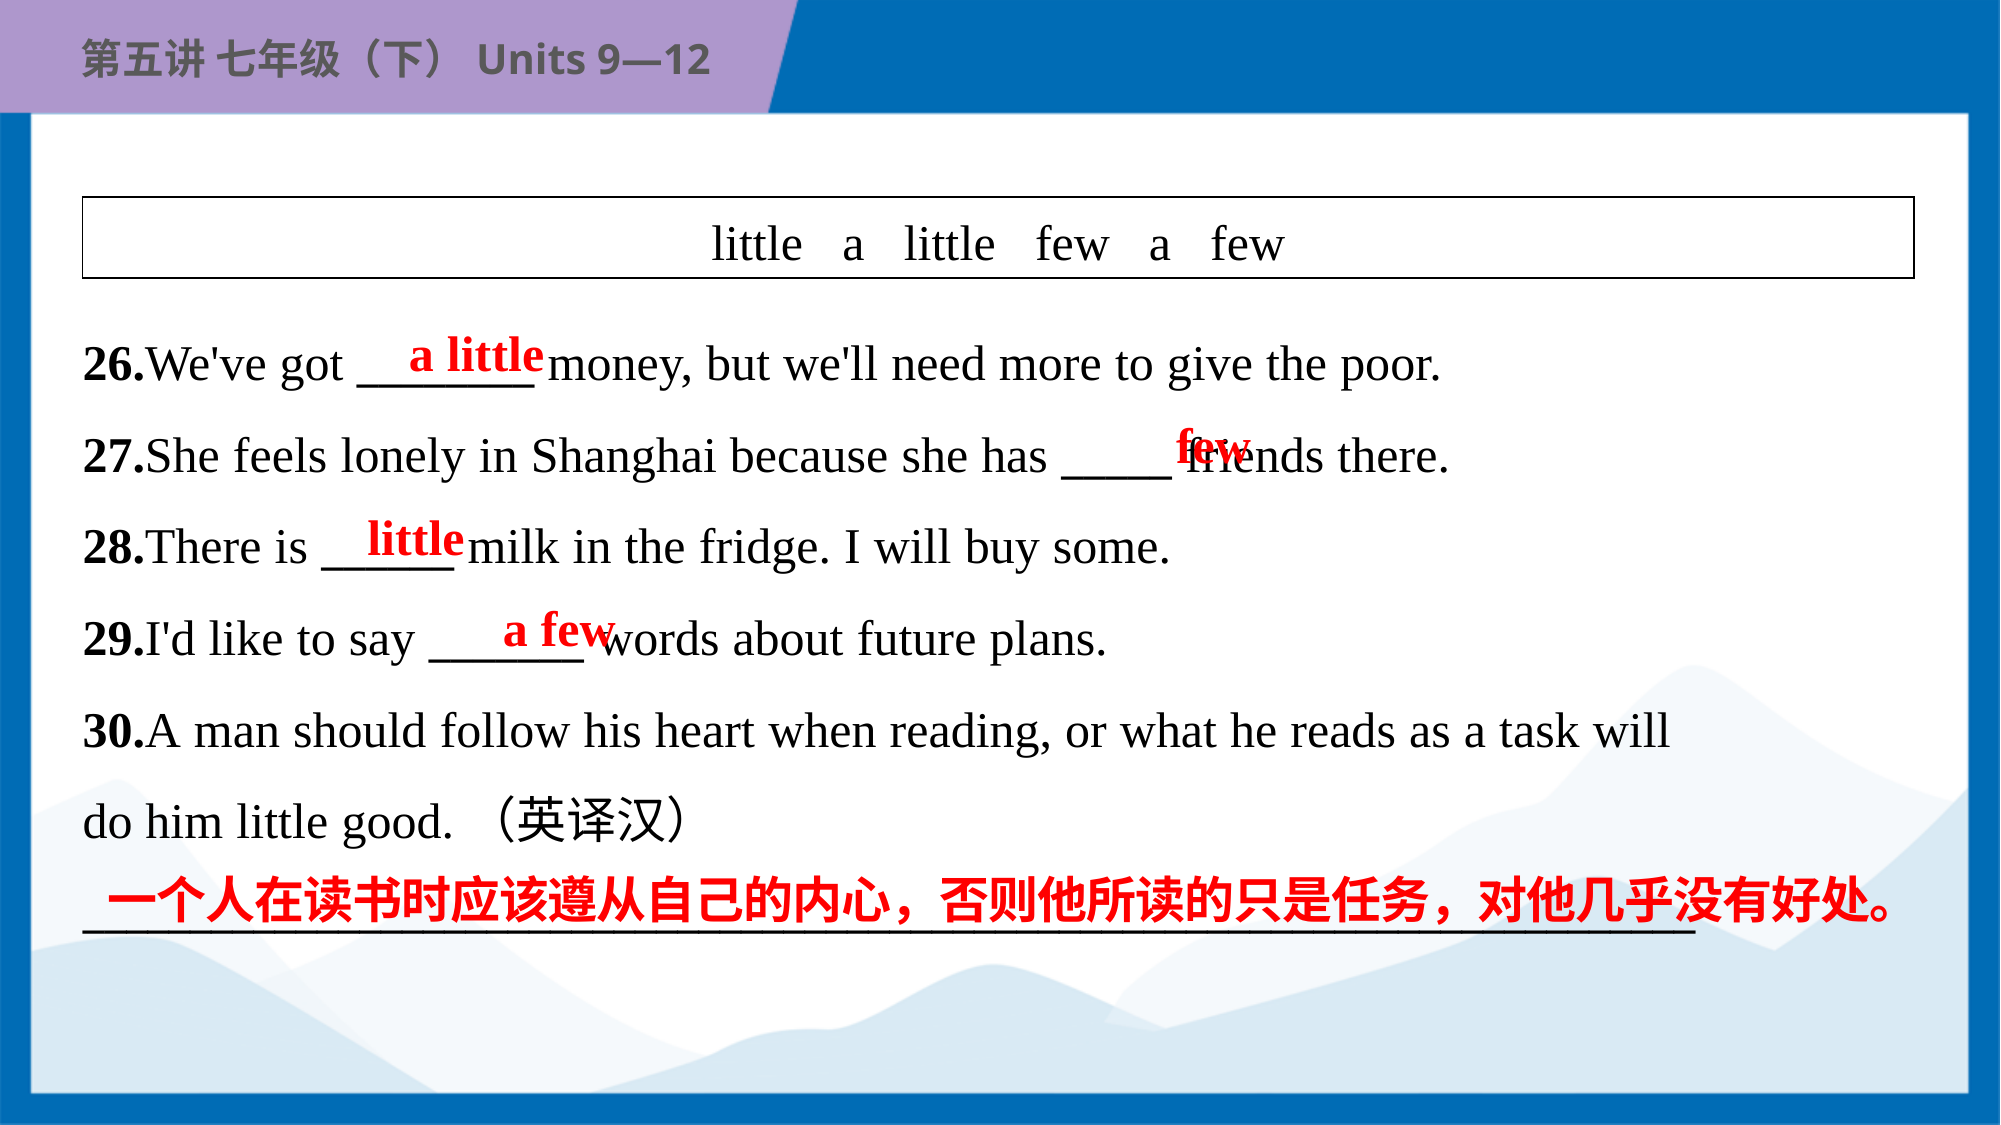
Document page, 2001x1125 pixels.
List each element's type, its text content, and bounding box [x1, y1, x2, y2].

text_box 一个人在读书时应该遵从自己的内心，否则他所读的只是任务，对他几乎没有好处。 [82, 840, 1964, 919]
table_header little a little few a few [83, 198, 1913, 277]
text_box a little [385, 294, 569, 373]
text_box few [1157, 386, 1270, 465]
text_box 26.We've got ________ money, but we'll need more to give the poor. 27.She feels lonely in Shanghai because she has _____ friends there. 28.There is ______ milk in the fridge. I will buy some. 29.I'd like to say _______ words about future plans. 30.A man should follow his heart when reading, or what he reads as a task will do him little good.（英译汉） ____________________________________________________________________________ [82, 919, 1917, 927]
text_box 26.We've got ________ money, but we'll need more to give the poor. 27.She feels lonely in Shanghai because she has _____ friends there. 28.There is ______ milk in the fridge. I will buy some. 29.I'd like to say _______ words about future plans. 30.A man should follow his heart when reading, or what he reads as a task will do him little good.（英译汉） ____________________________________________________________________________ [82, 298, 1917, 840]
text_box little [349, 477, 483, 557]
text_box a few [478, 569, 641, 648]
picture [0, 0, 2000, 1125]
